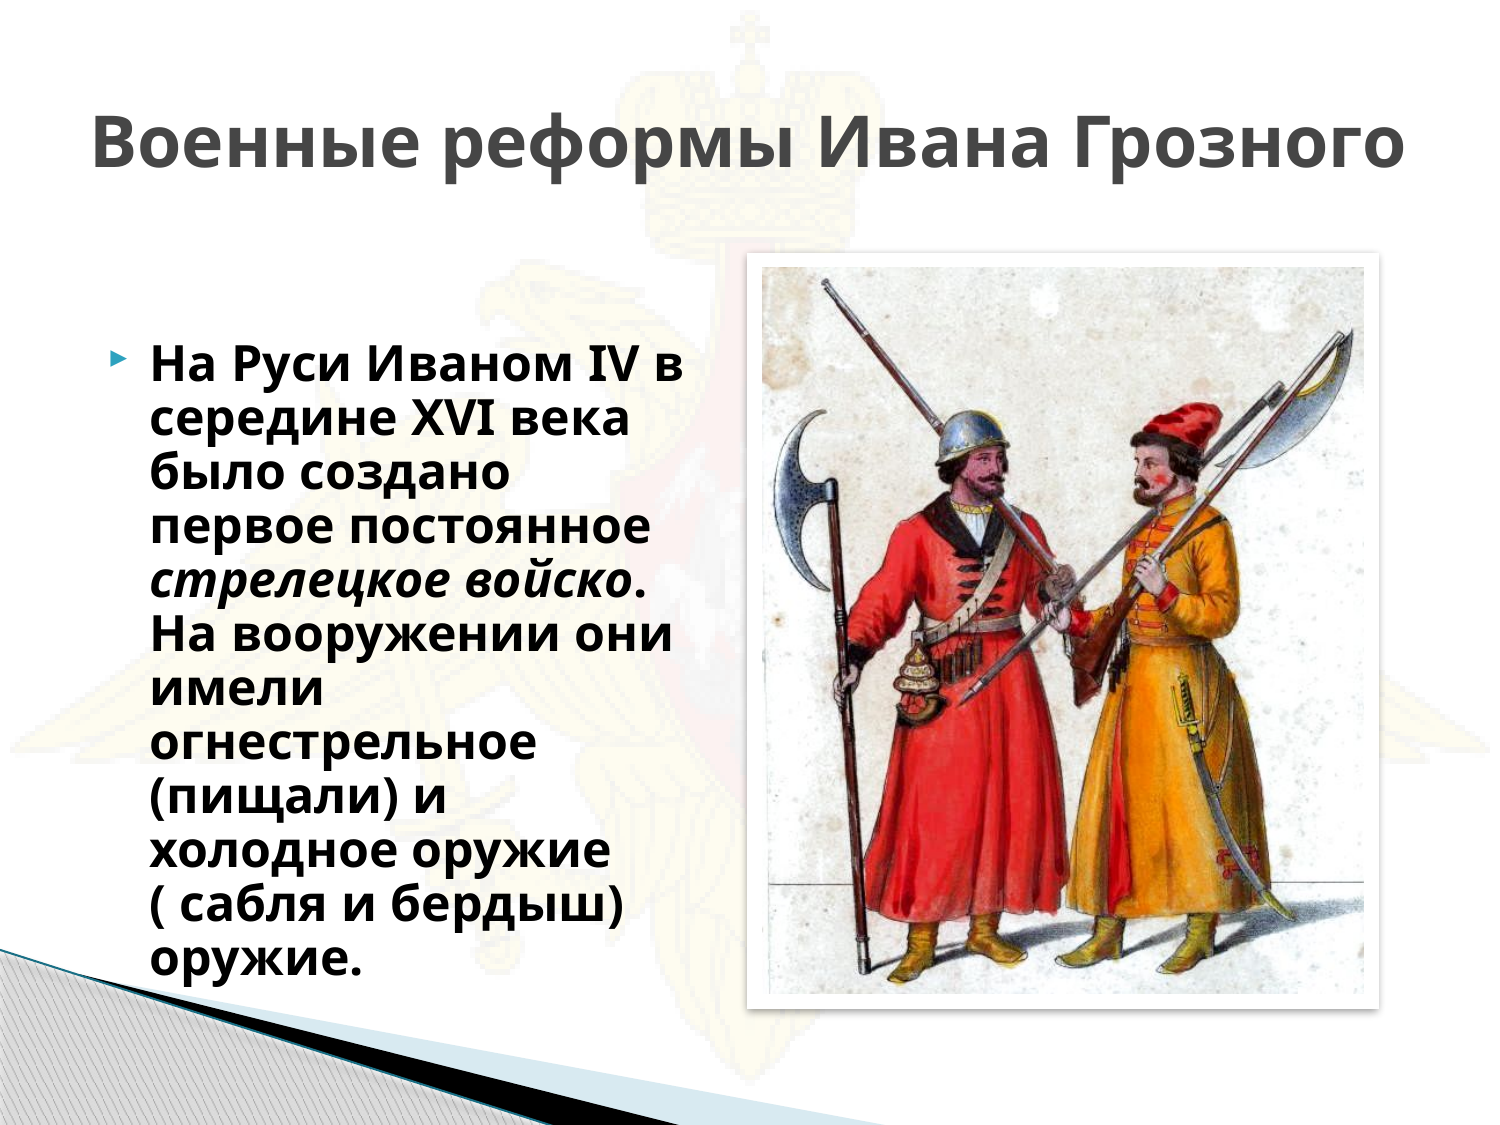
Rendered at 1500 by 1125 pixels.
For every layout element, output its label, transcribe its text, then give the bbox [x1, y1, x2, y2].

list На Руси Иваном IV в середине XVI века было создано первое постоянное стрелецкое войско. На вооружении они имели огнестрельное (пищали) и холодное оружие ( сабля и бердыш) оружие. [75, 262, 703, 1005]
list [761, 266, 1365, 995]
title Военные реформы Ивана Грозного [75, 45, 1425, 233]
